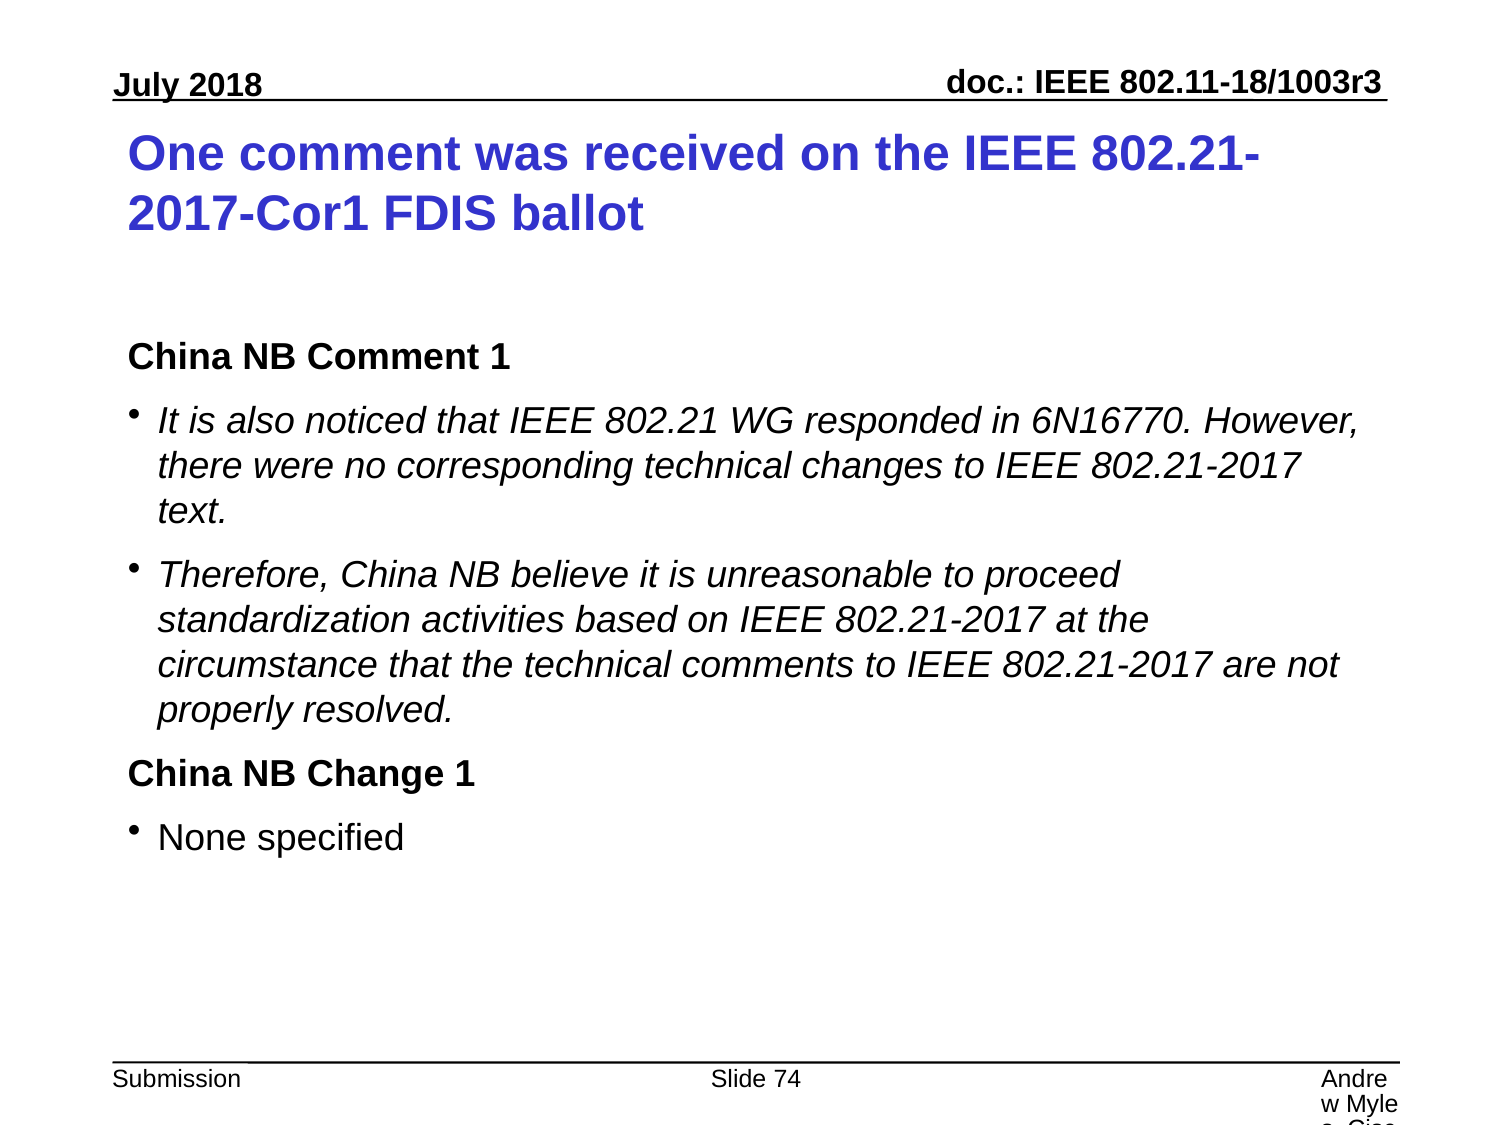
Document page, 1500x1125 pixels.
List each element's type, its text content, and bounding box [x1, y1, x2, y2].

slide_number Slide 74 [709, 1061, 803, 1093]
list China NB Comment 1 It is also noticed that IEEE 802.21 WG responded in 6N16770. However, there were no corresponding technical changes to IEEE 802.21-2017 text. Therefore, China NB believe it is unreasonable to proceed standardization activities based on IEEE 802.21-2017 at the circumstance that the technical comments to IEEE 802.21-2017 are not properly resolved. China NB Change 1 None specified [112, 324, 1388, 1000]
footer Andrew Myles, Cisco [1320, 1061, 1402, 1093]
title One comment was received on the IEEE 802.21-2017-Cor1 FDIS ballot [112, 112, 1388, 288]
